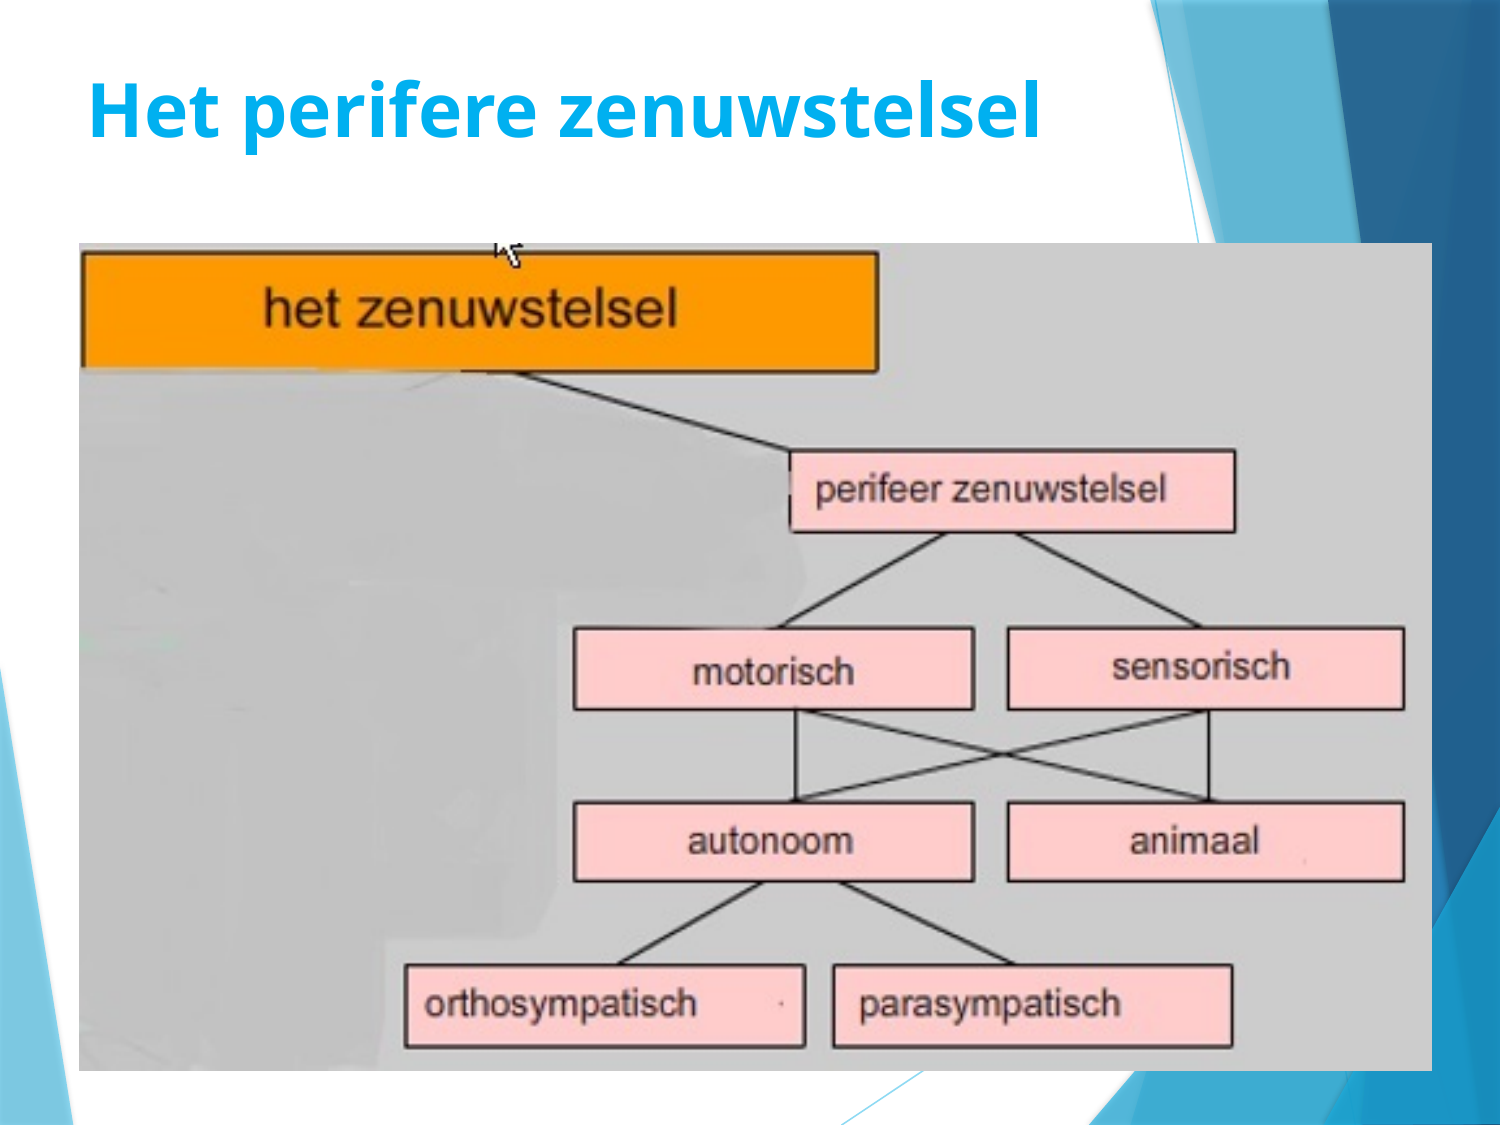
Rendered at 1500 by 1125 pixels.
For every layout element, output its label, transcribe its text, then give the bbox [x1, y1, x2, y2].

title Het perifere zenuwstelsel [71, 54, 1439, 258]
picture [79, 243, 1432, 1071]
